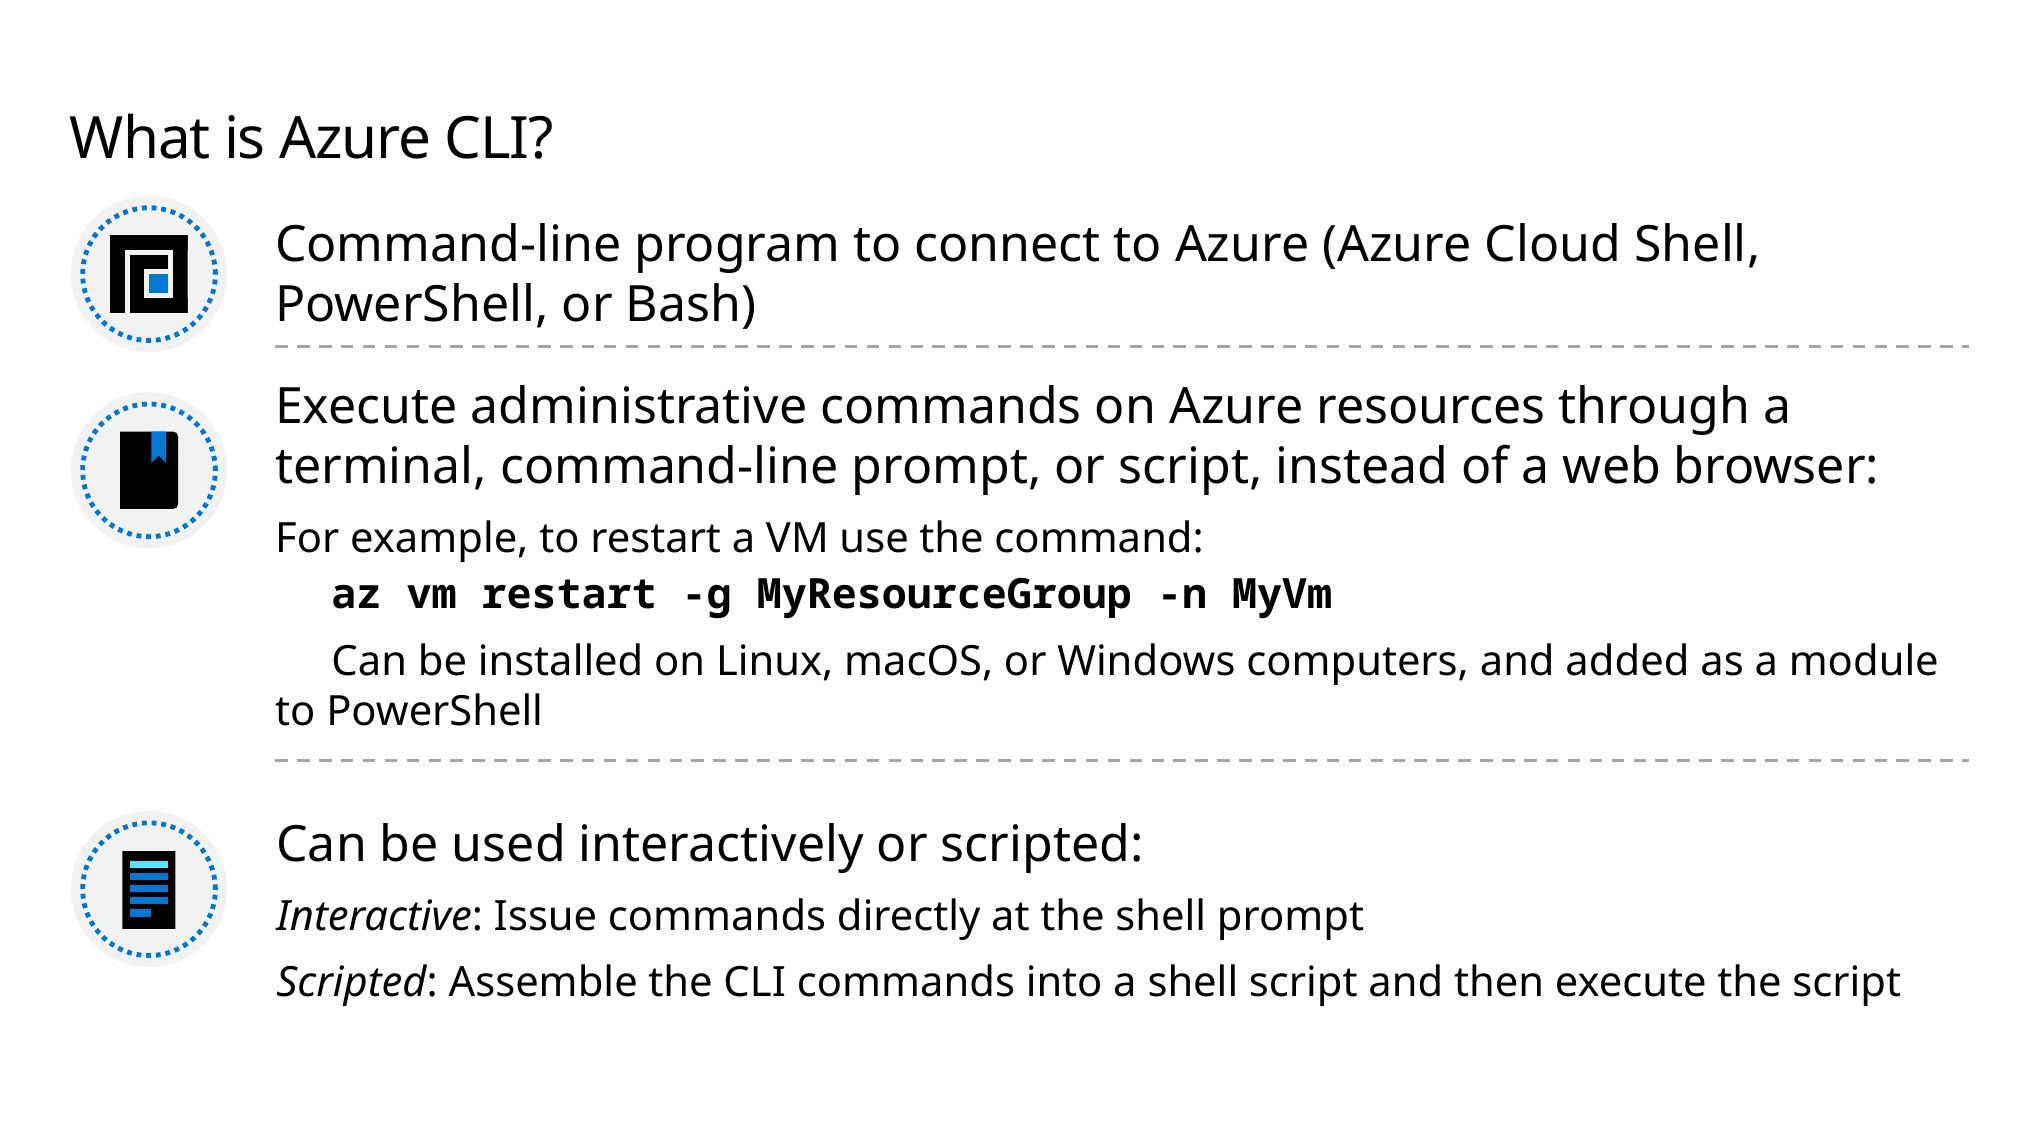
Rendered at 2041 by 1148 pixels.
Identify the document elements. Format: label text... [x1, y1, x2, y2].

text_box Command-line program to connect to Azure (Azure Cloud Shell, PowerShell, or Bash) [274, 210, 1969, 332]
text_box Execute administrative commands on Azure resources through a terminal, command-line prompt, or script, instead of a web browser: For example, to restart a VM use the command: az vm restart -g MyResourceGroup -n MyVm Can be installed on Linux, macOS, or Windows computers, and added as a module to PowerShell [274, 373, 1969, 734]
text_box Can be used interactively or scripted: Interactive: Issue commands directly at the shell prompt Scripted: Assemble the CLI commands into a shell script and then execute the script [276, 810, 1971, 1007]
picture [70, 195, 227, 352]
picture [70, 391, 227, 549]
picture [70, 810, 227, 968]
title What is Azure CLI? [70, 103, 1969, 172]
